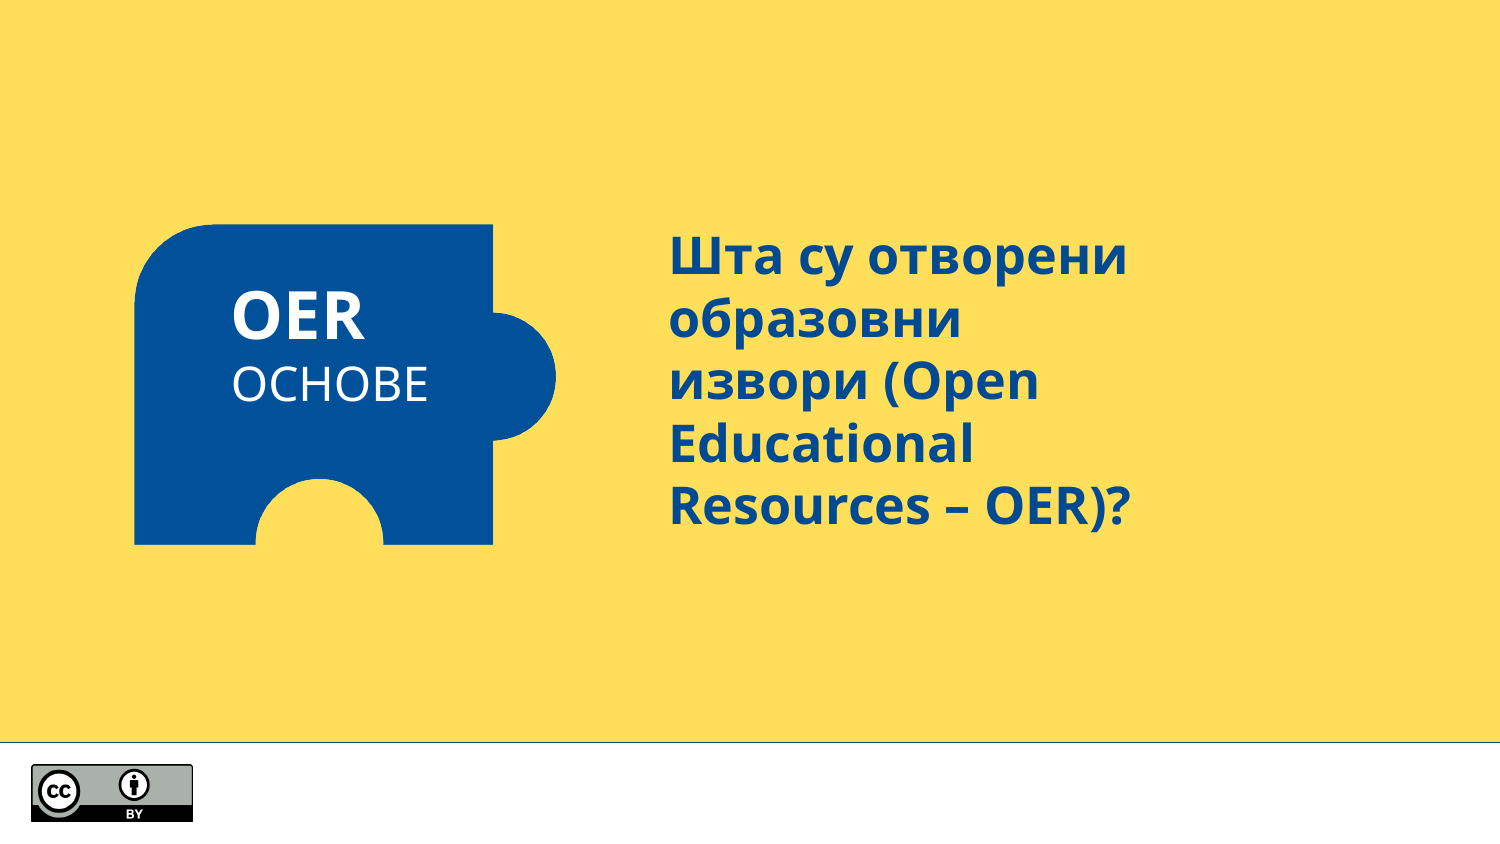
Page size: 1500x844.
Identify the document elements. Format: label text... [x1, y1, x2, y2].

text_box Шта су отворени образовни извори (Open Educational Resources – OER)? [653, 207, 1190, 550]
text_box OER ОСНОВЕ [560, 258, 862, 426]
text_box [0, 750, 1500, 844]
picture [133, 224, 556, 545]
picture [31, 764, 193, 822]
